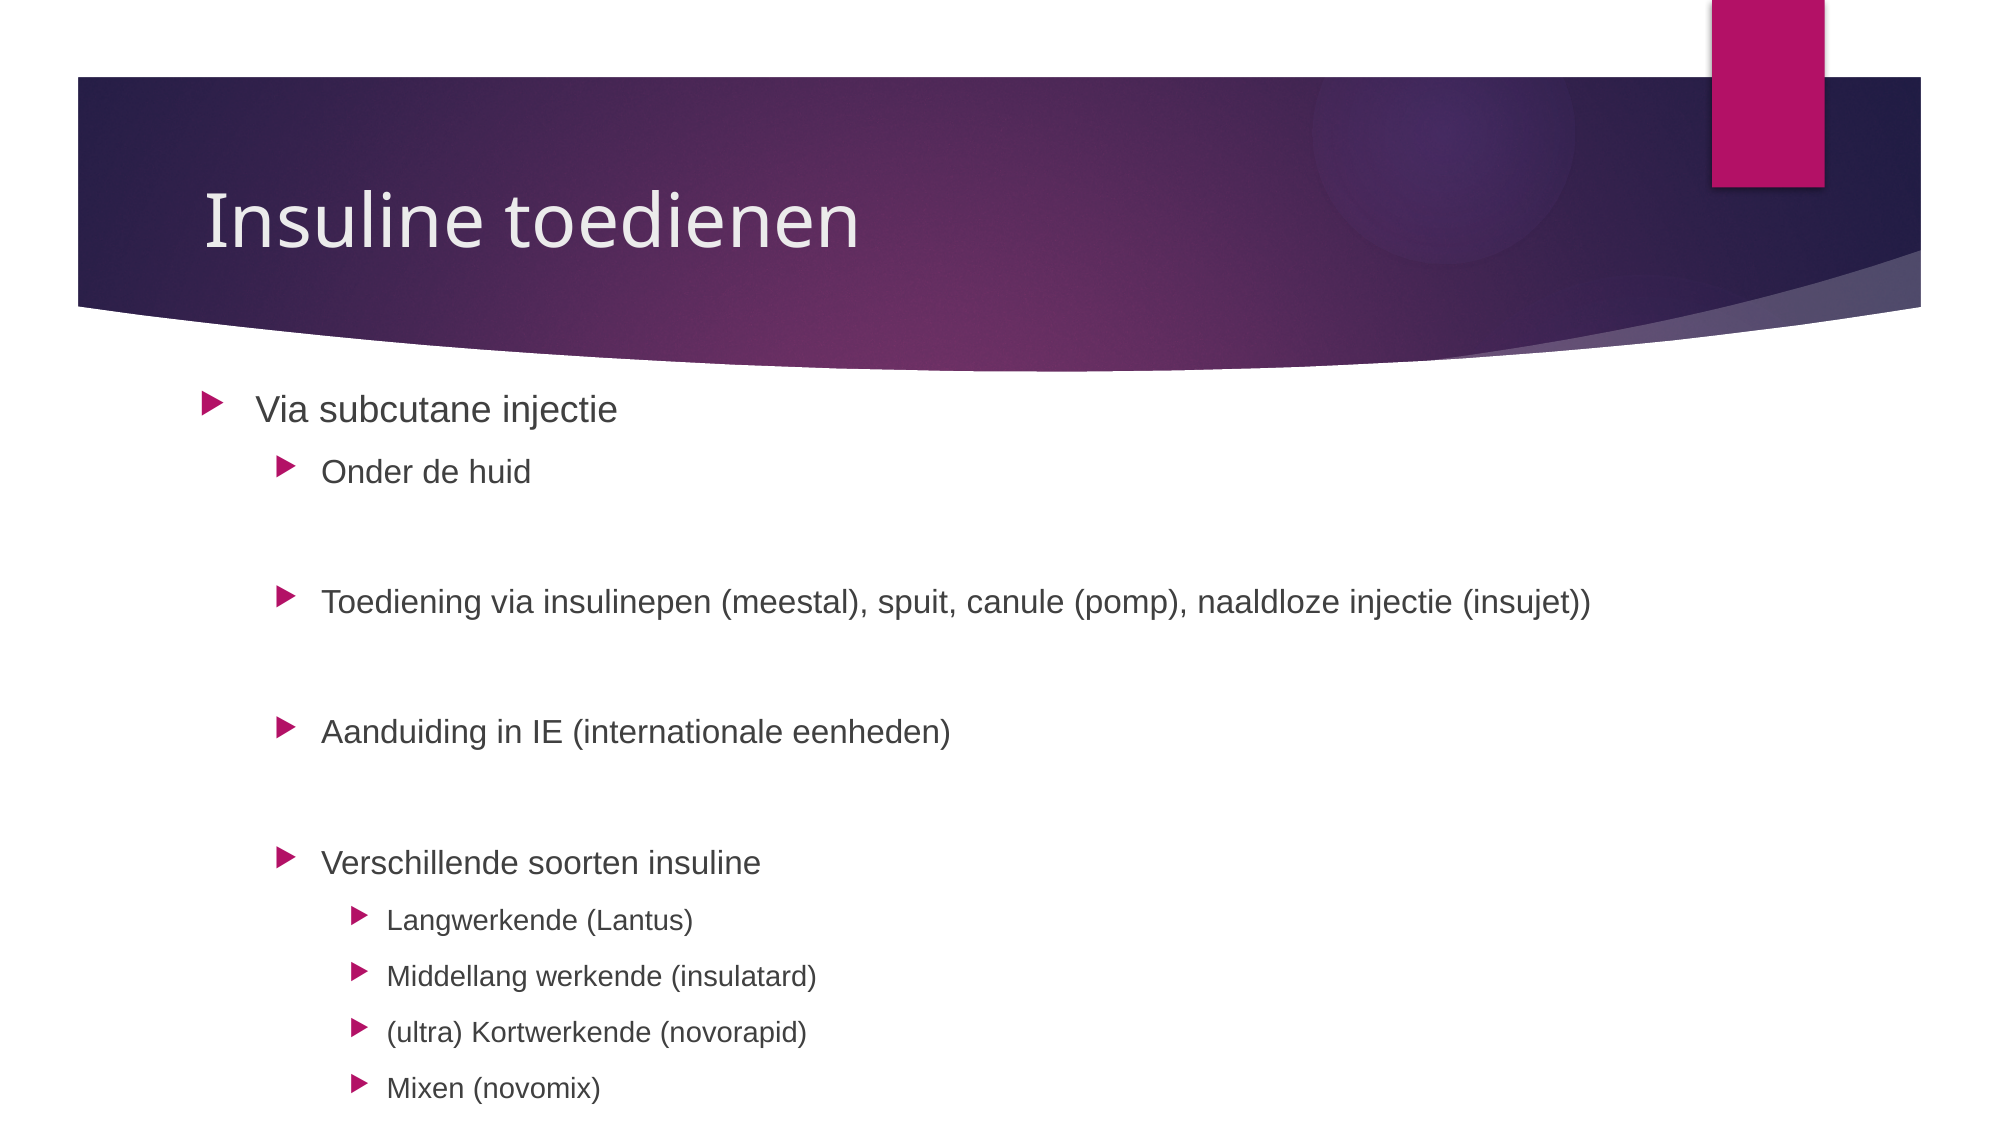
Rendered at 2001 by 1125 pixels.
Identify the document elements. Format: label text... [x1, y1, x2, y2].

list Via subcutane injectie Onder de huid Toediening via insulinepen (meestal), spuit, canule (pomp), naaldloze injectie (insujet)) Aanduiding in IE (internationale eenheden) Verschillende soorten insuline Langwerkende (Lantus) Middellang werkende (insulatard) (ultra) Kortwerkende (novorapid) Mixen (novomix) [184, 377, 1632, 1125]
title Insuline toedienen [189, 159, 1627, 276]
